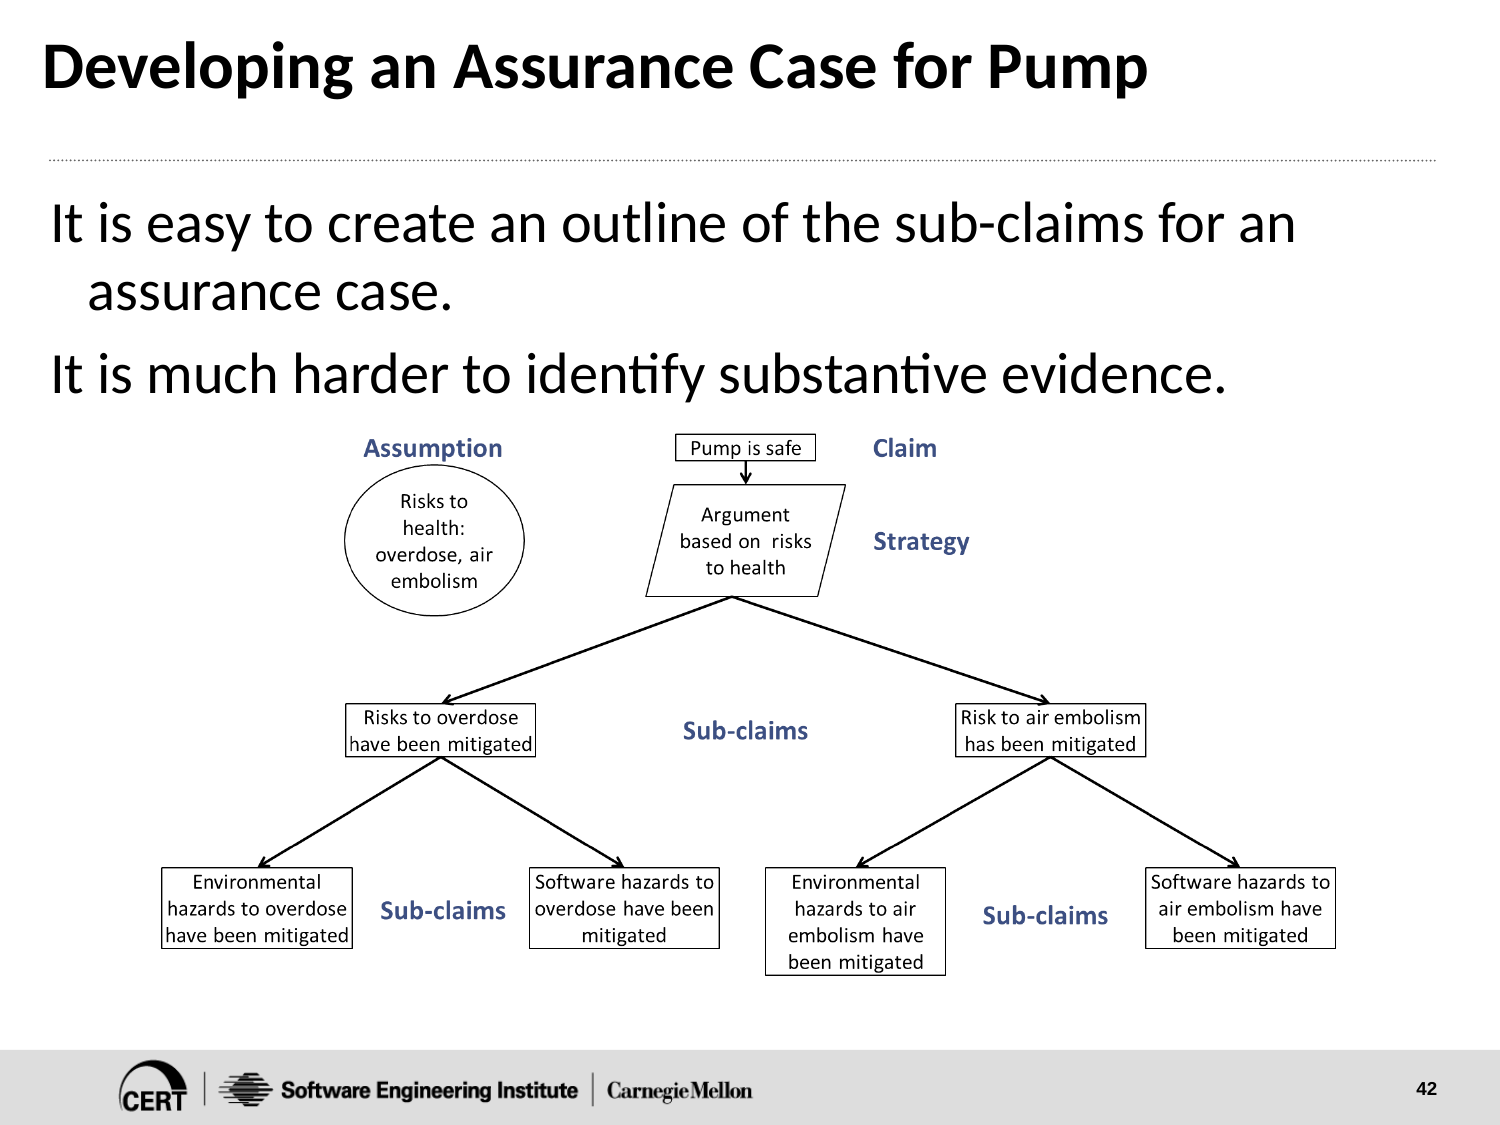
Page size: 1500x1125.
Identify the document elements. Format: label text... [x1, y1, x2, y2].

picture [102, 1056, 765, 1117]
list It is easy to create an outline of the sub-claims for an assurance case. It is much harder to identify substantive evidence. [49, 187, 1438, 1001]
title Developing an Assurance Case for Pump [42, 37, 1434, 155]
picture [151, 422, 1349, 989]
